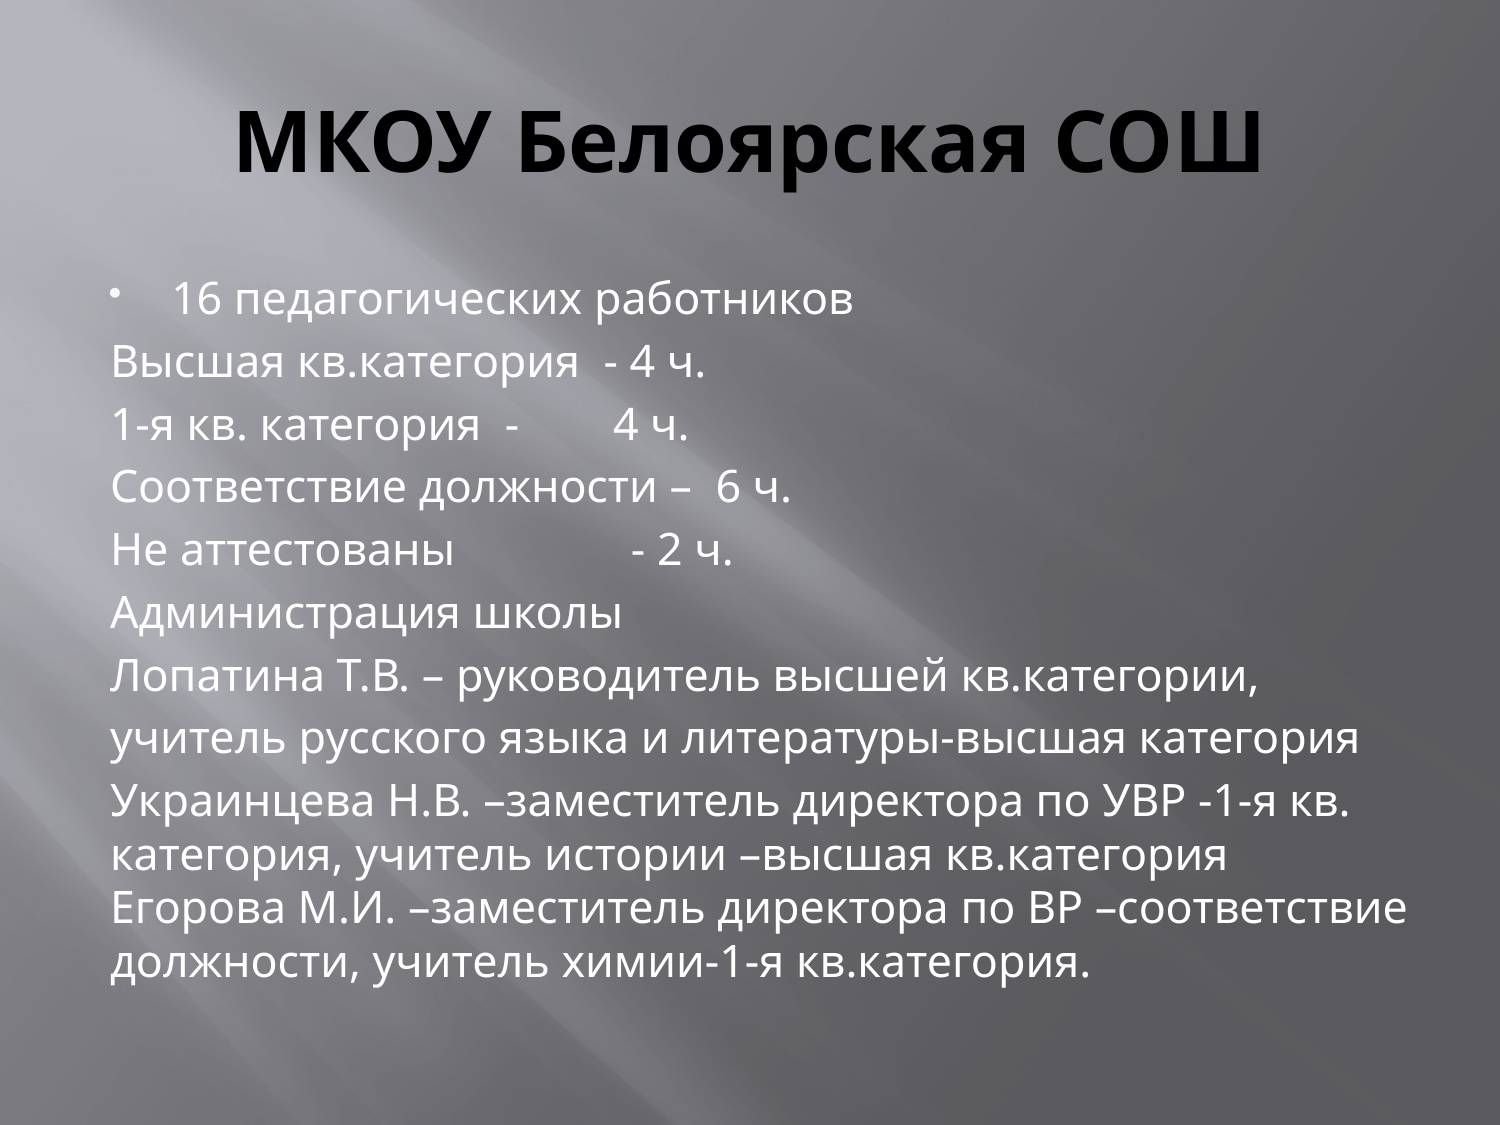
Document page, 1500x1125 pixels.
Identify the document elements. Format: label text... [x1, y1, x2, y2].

list 16 педагогических работников Высшая кв.категория - 4 ч. 1-я кв. категория - 4 ч. Соответствие должности – 6 ч. Не аттестованы - 2 ч. Администрация школы Лопатина Т.В. – руководитель высшей кв.категории, учитель русского языка и литературы-высшая категория Украинцева Н.В. –заместитель директора по УВР -1-я кв. категория, учитель истории –высшая кв.категория Егорова М.И. –заместитель директора по ВР –соответствие должности, учитель химии-1-я кв.категория. [75, 262, 1425, 1035]
title МКОУ Белоярская СОШ [75, 45, 1425, 233]
